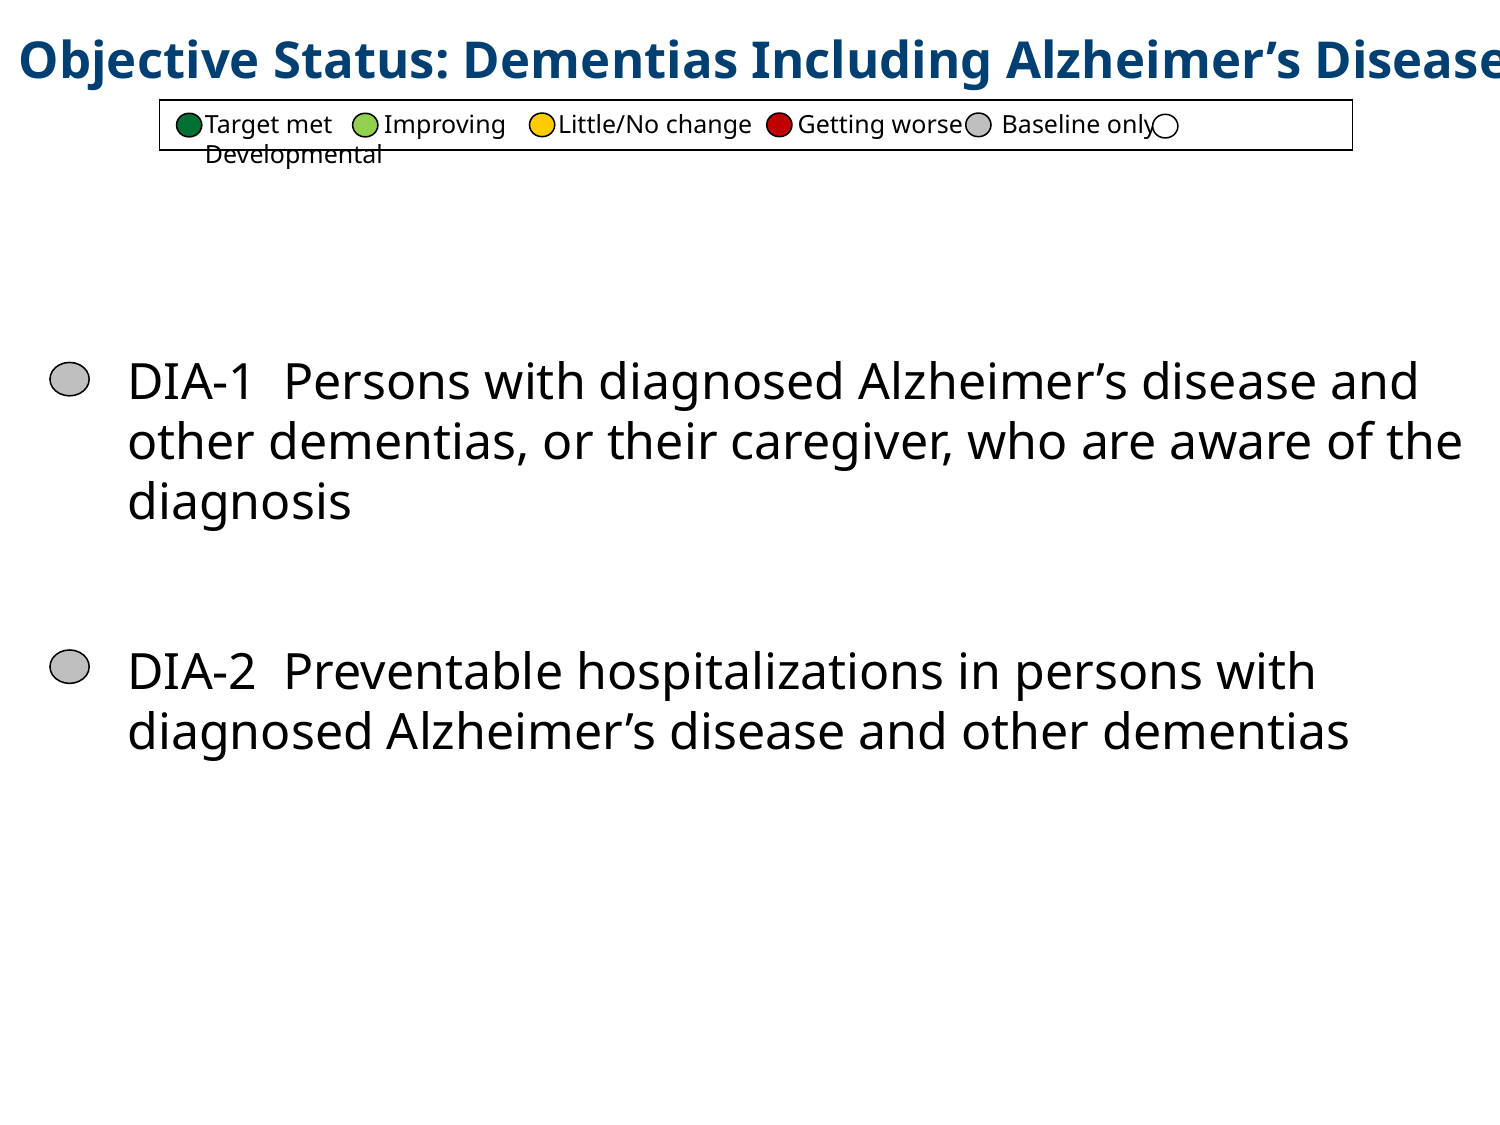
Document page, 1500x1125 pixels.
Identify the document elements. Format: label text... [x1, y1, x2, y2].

text_box Target met Improving Little/No change Getting worse Baseline only Developmental [190, 101, 1375, 177]
text_box [159, 99, 1353, 150]
text_box [352, 113, 378, 137]
text_box [176, 113, 202, 137]
title Objective Status: Dementias Including Alzheimer’s Disease [0, 12, 1500, 105]
text_box [1152, 114, 1178, 138]
text_box [49, 362, 90, 396]
list DIA-1 Persons with diagnosed Alzheimer’s disease and other dementias, or their caregiver, who are aware of the diagnosis DIA-2 Preventable hospitalizations in persons with diagnosed Alzheimer’s disease and other dementias [37, 171, 1483, 1100]
text_box [965, 113, 992, 137]
text_box [766, 113, 792, 137]
text_box [529, 113, 555, 137]
text_box [49, 649, 90, 684]
